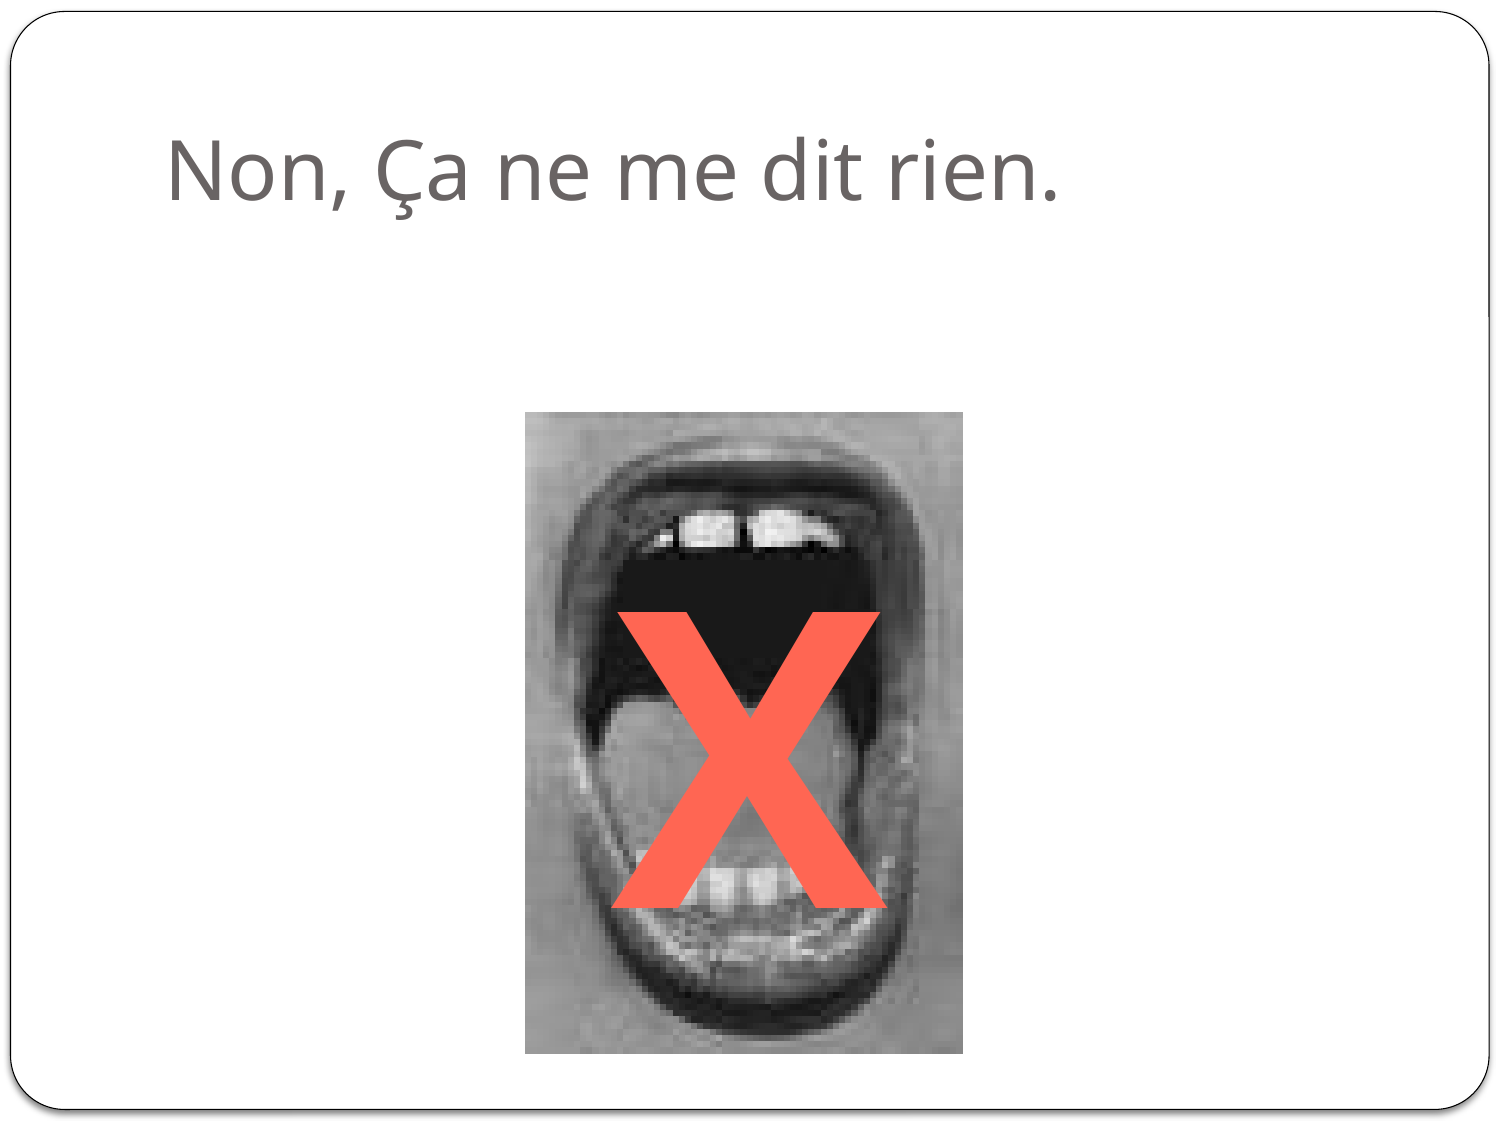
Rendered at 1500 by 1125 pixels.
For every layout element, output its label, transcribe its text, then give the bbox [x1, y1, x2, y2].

title Non, Ça ne me dit rien. [150, 45, 1425, 233]
picture [524, 412, 963, 1054]
